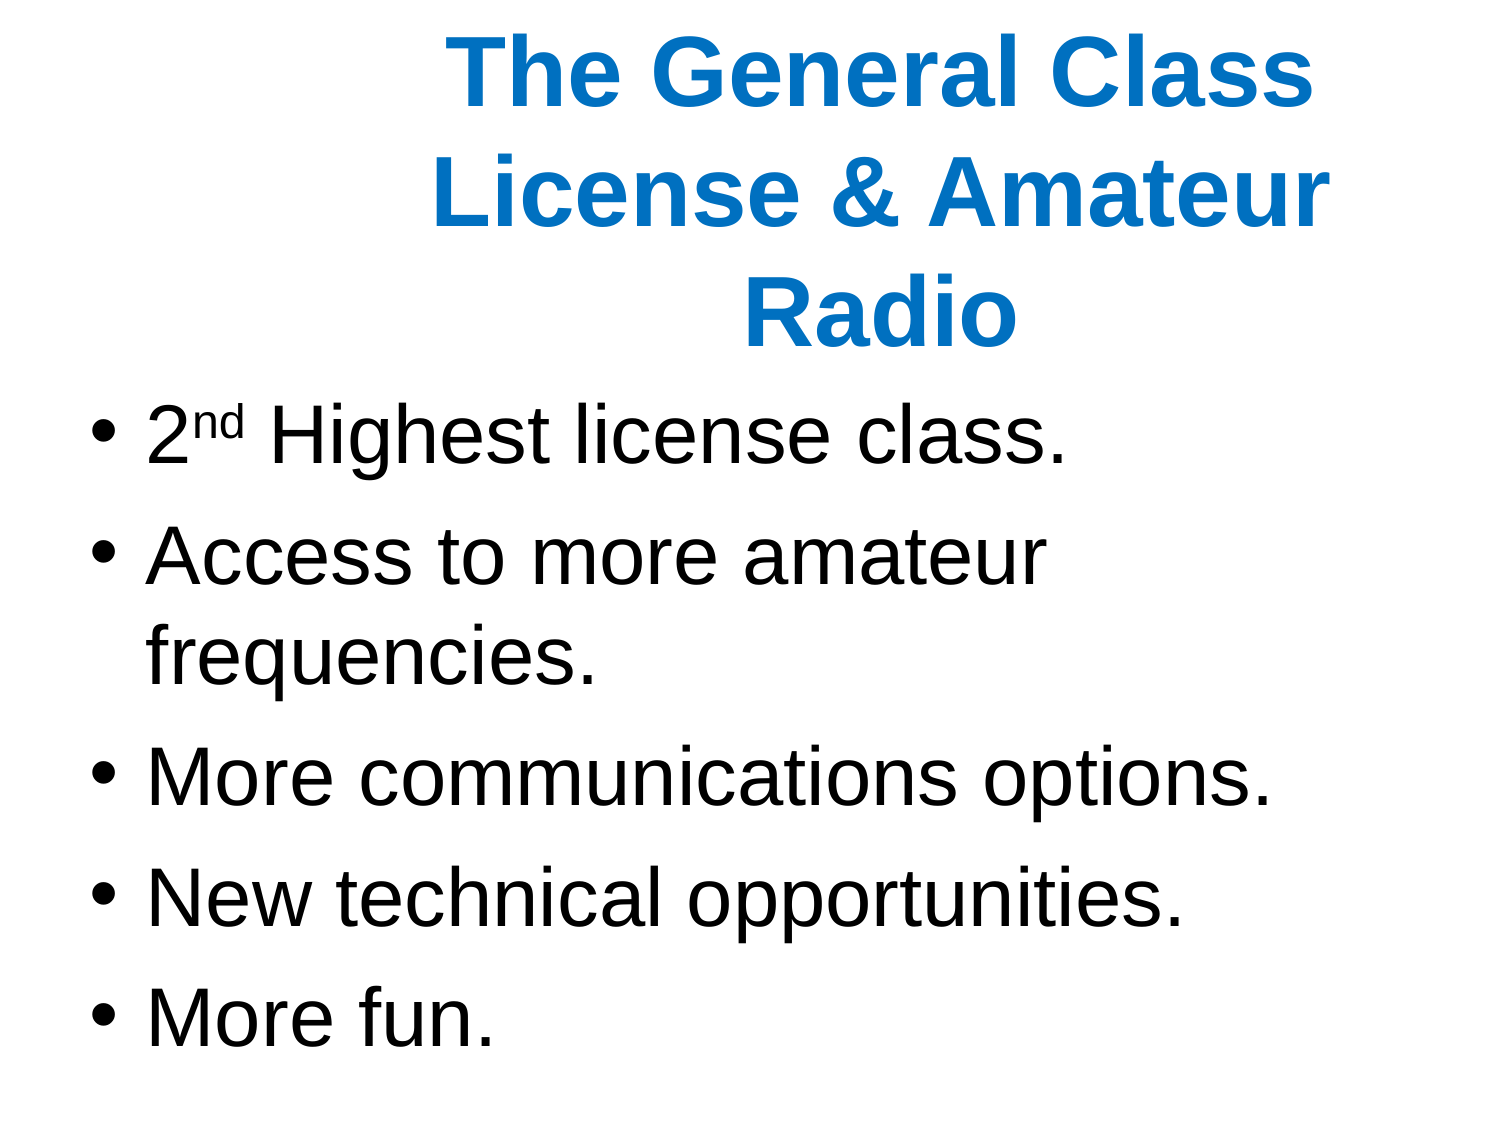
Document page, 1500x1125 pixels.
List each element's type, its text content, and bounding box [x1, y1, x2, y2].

text_box 2nd Highest license class. Access to more amateur frequencies. More communications options. New technical opportunities. More fun. [74, 372, 1425, 1125]
text_box The General Class License & Amateur Radio [300, 59, 1463, 315]
